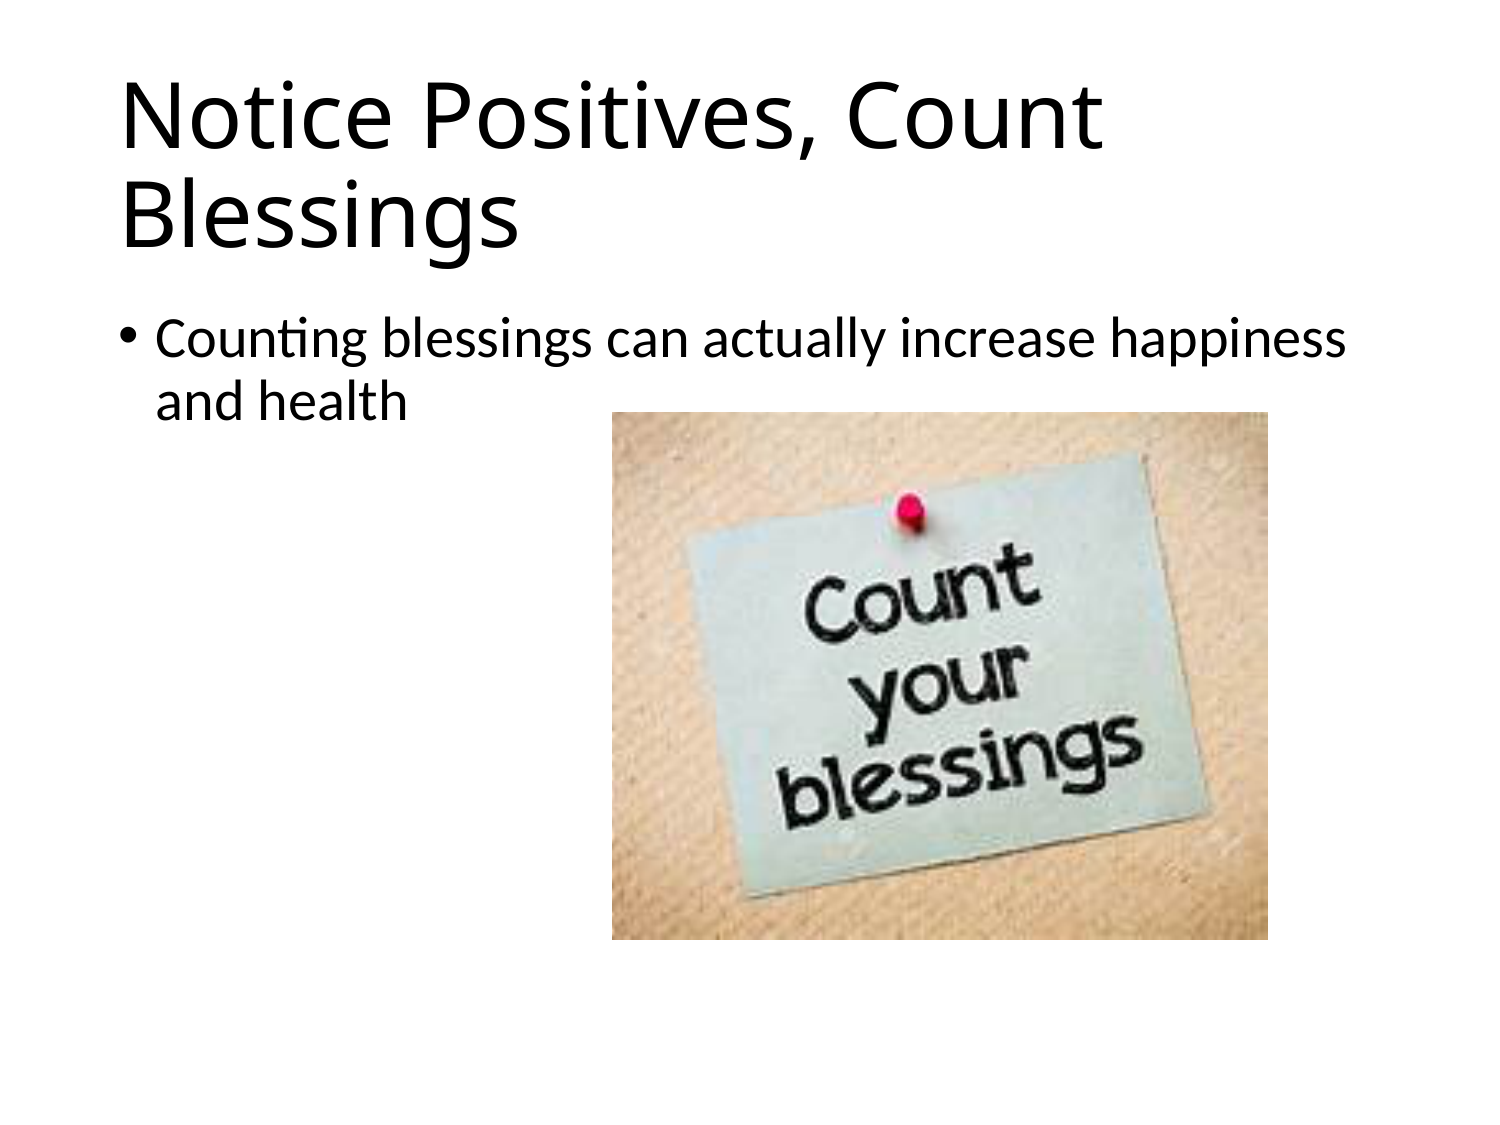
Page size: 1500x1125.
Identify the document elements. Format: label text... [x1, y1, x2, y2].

title Notice Positives, Count Blessings [103, 59, 1397, 278]
list Counting blessings can actually increase happiness and health [103, 299, 1397, 1014]
picture [612, 412, 1268, 940]
